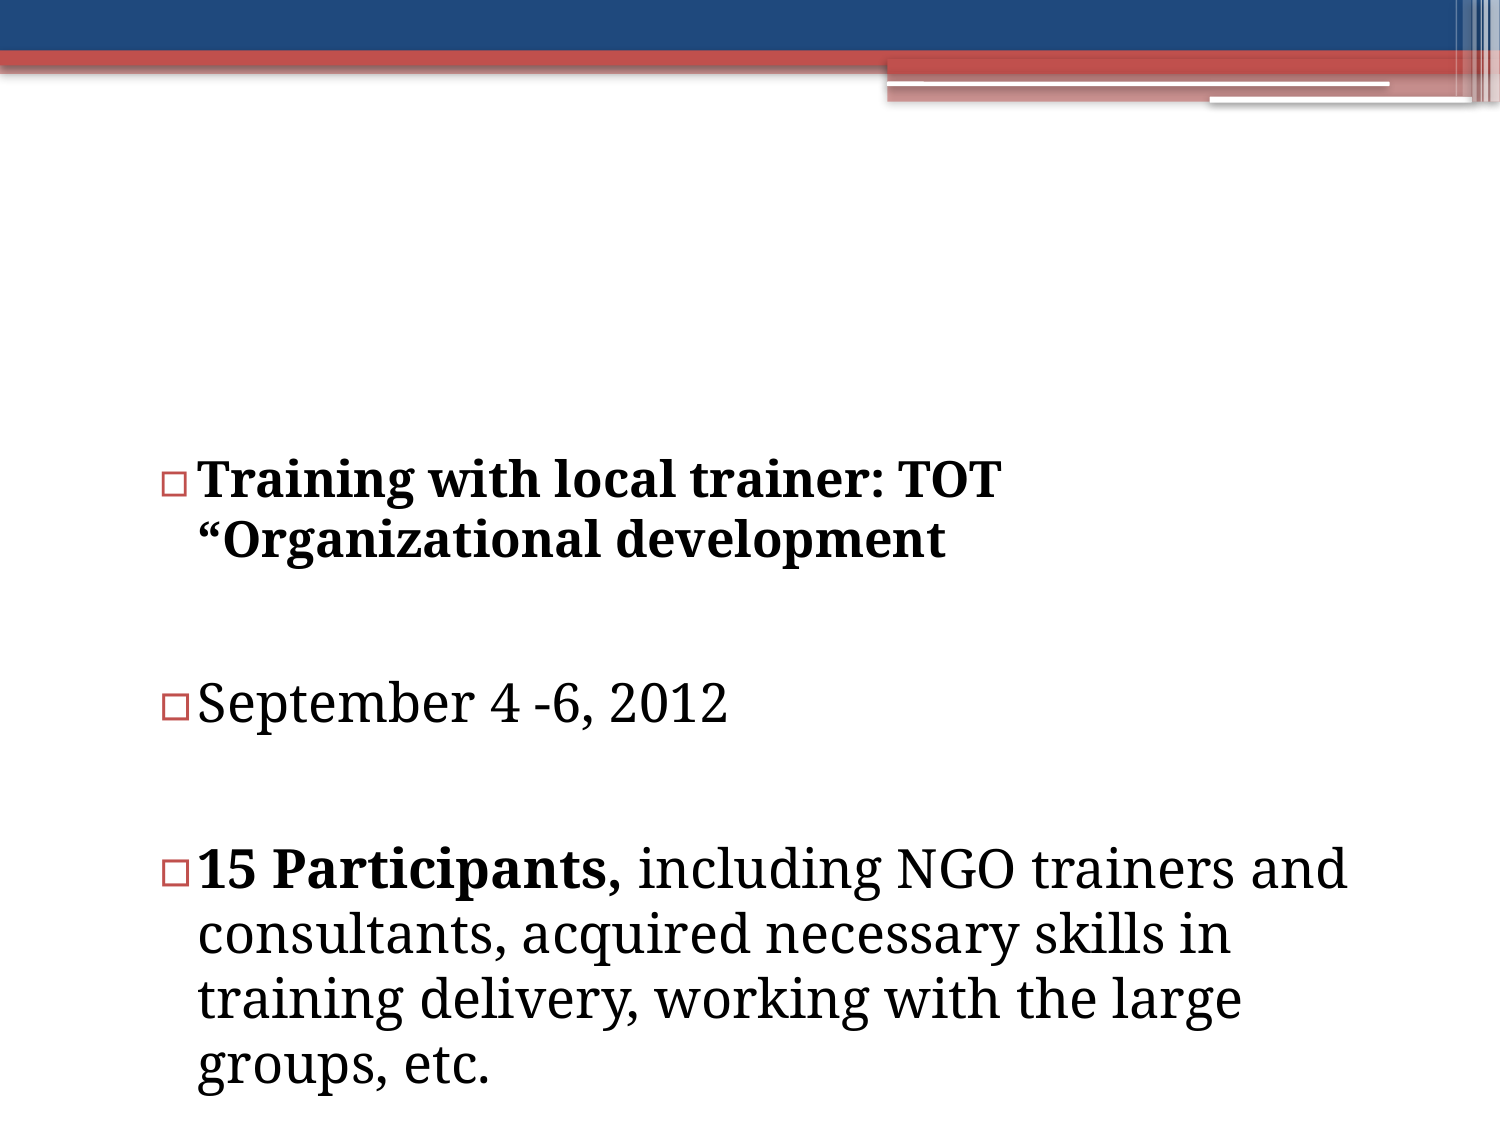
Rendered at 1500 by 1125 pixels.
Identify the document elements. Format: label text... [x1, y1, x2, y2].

list Training with local trainer: TOT “Organizational development September 4 -6, 2012 15 Participants, including NGO trainers and consultants, acquired necessary skills in training delivery, working with the large groups, etc. [75, 368, 1425, 1079]
